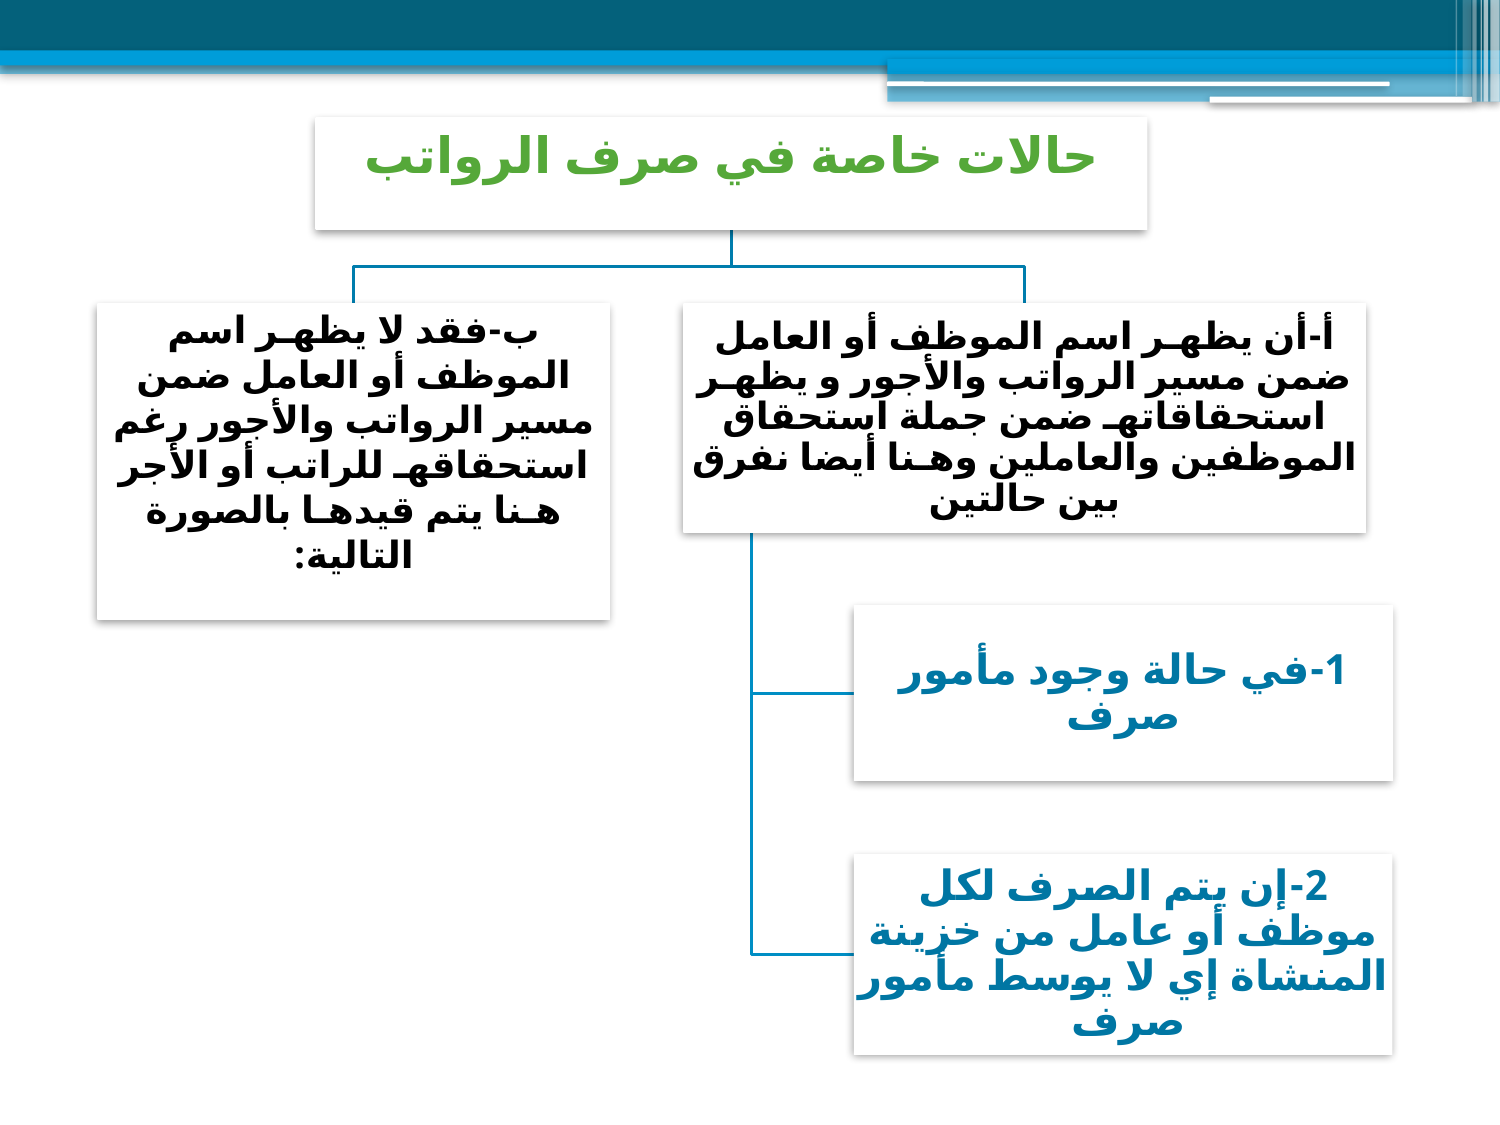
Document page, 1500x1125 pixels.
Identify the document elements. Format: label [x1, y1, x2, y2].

list [70, 116, 1421, 1055]
